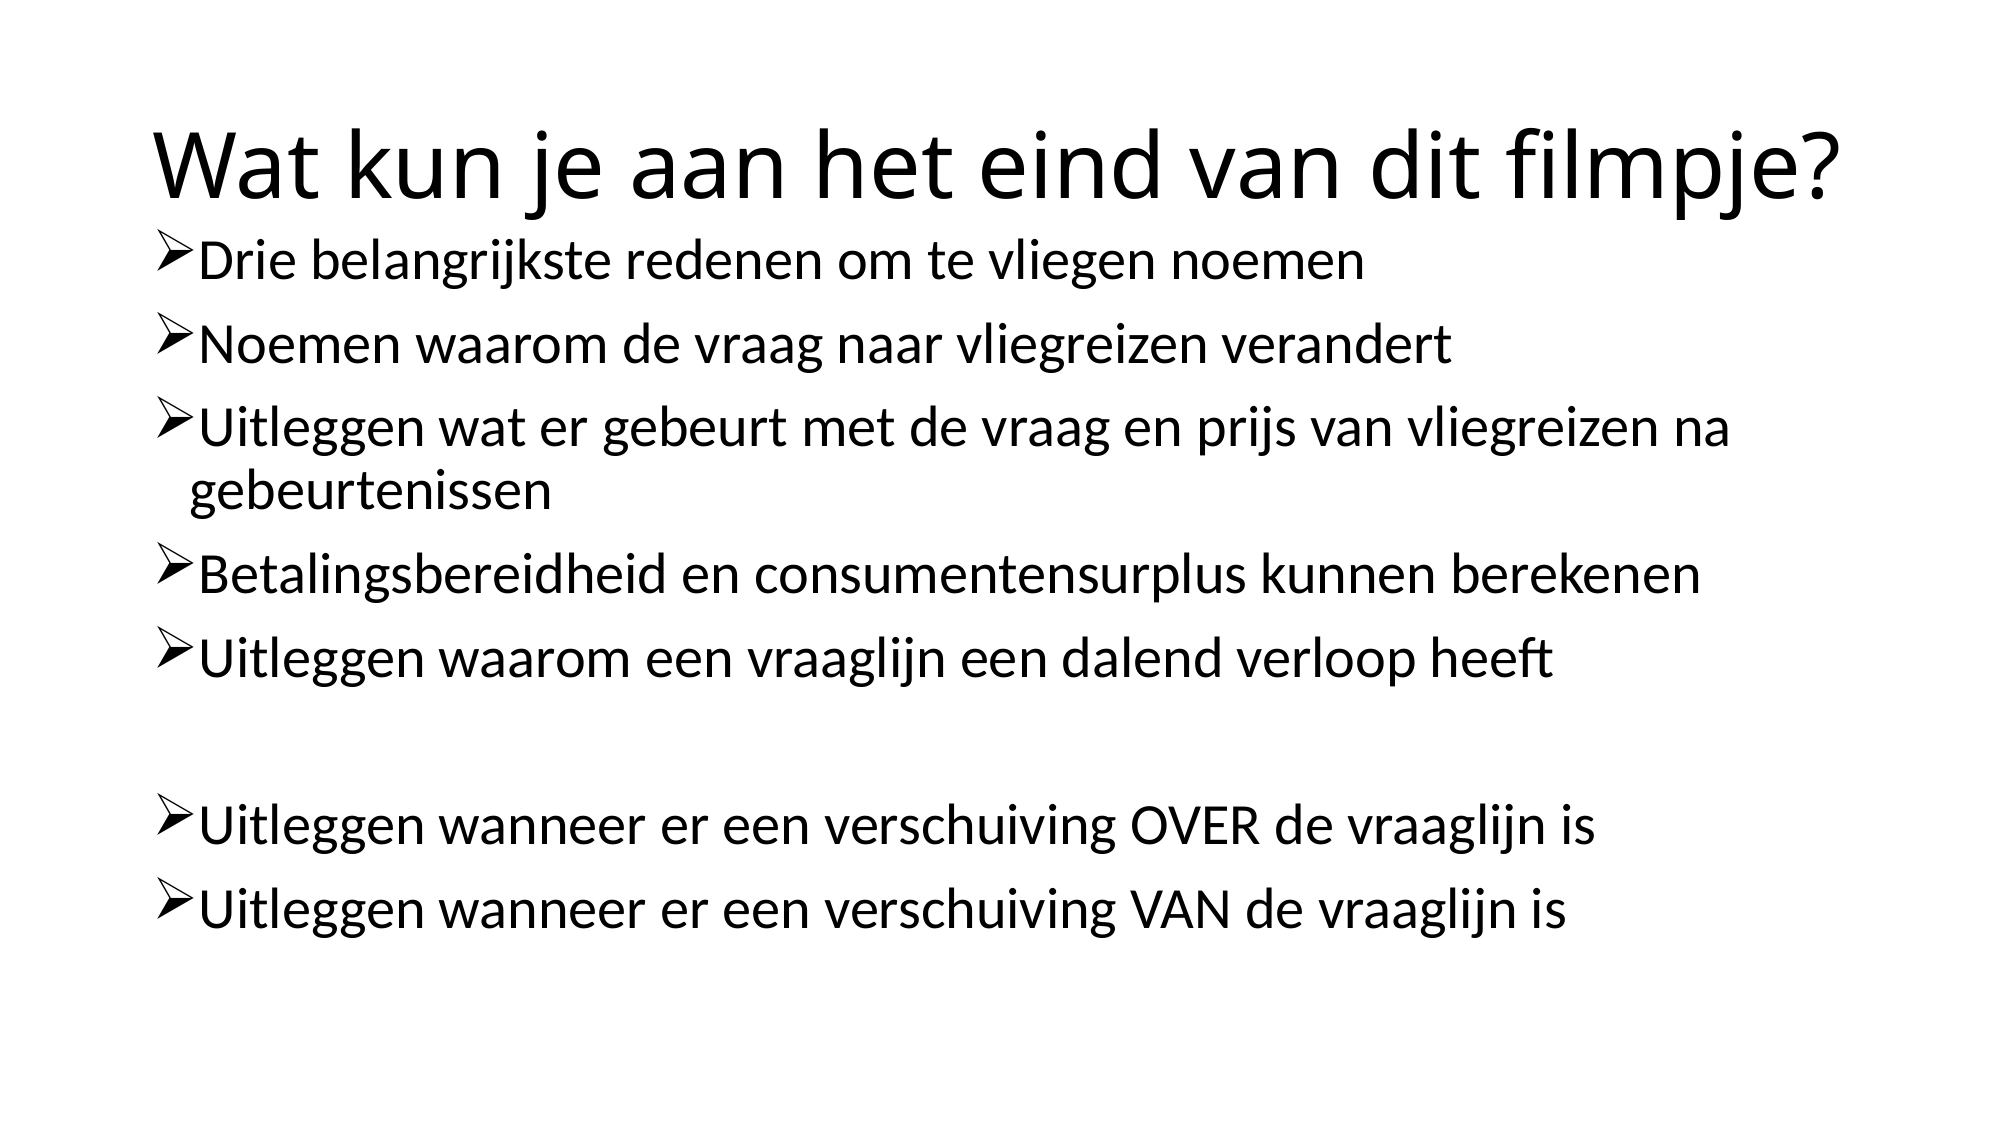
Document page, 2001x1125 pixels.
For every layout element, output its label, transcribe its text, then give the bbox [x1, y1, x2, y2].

list Drie belangrijkste redenen om te vliegen noemen Noemen waarom de vraag naar vliegreizen verandert Uitleggen wat er gebeurt met de vraag en prijs van vliegreizen na gebeurtenissen Betalingsbereidheid en consumentensurplus kunnen berekenen Uitleggen waarom een vraaglijn een dalend verloop heeft Uitleggen wanneer er een verschuiving OVER de vraaglijn is Uitleggen wanneer er een verschuiving VAN de vraaglijn is [137, 221, 1863, 1085]
title Wat kun je aan het eind van dit filmpje? [137, 59, 1863, 221]
